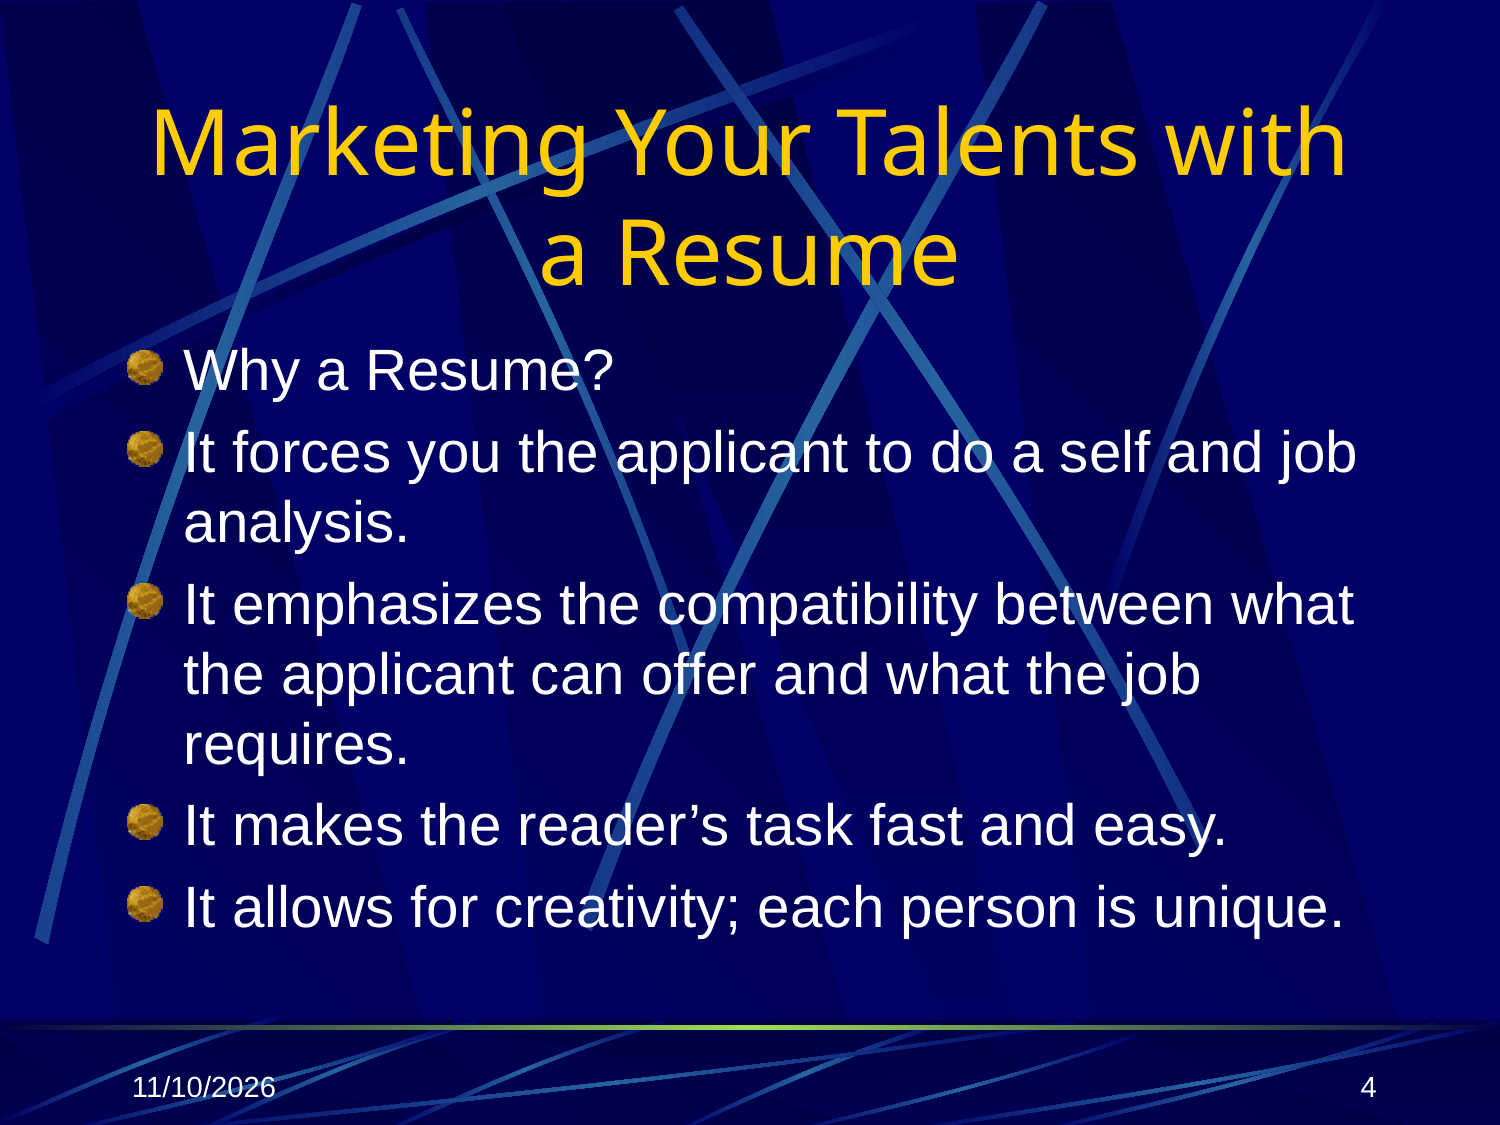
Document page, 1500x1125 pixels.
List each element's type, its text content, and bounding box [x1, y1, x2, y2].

title Marketing Your Talents with a Resume [112, 76, 1388, 312]
picture [127, 350, 163, 385]
slide_number 4 [1079, 1035, 1393, 1111]
picture [127, 886, 163, 922]
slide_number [116, 1035, 430, 1111]
picture [127, 804, 163, 840]
list Why a Resume? It forces you the applicant to do a self and job analysis. It emphasizes the compatibility between what the applicant can offer and what the job requires. It makes the reader’s task fast and easy. It allows for creativity; each person is unique. [112, 324, 1438, 1001]
picture [127, 431, 163, 467]
picture [127, 583, 163, 619]
